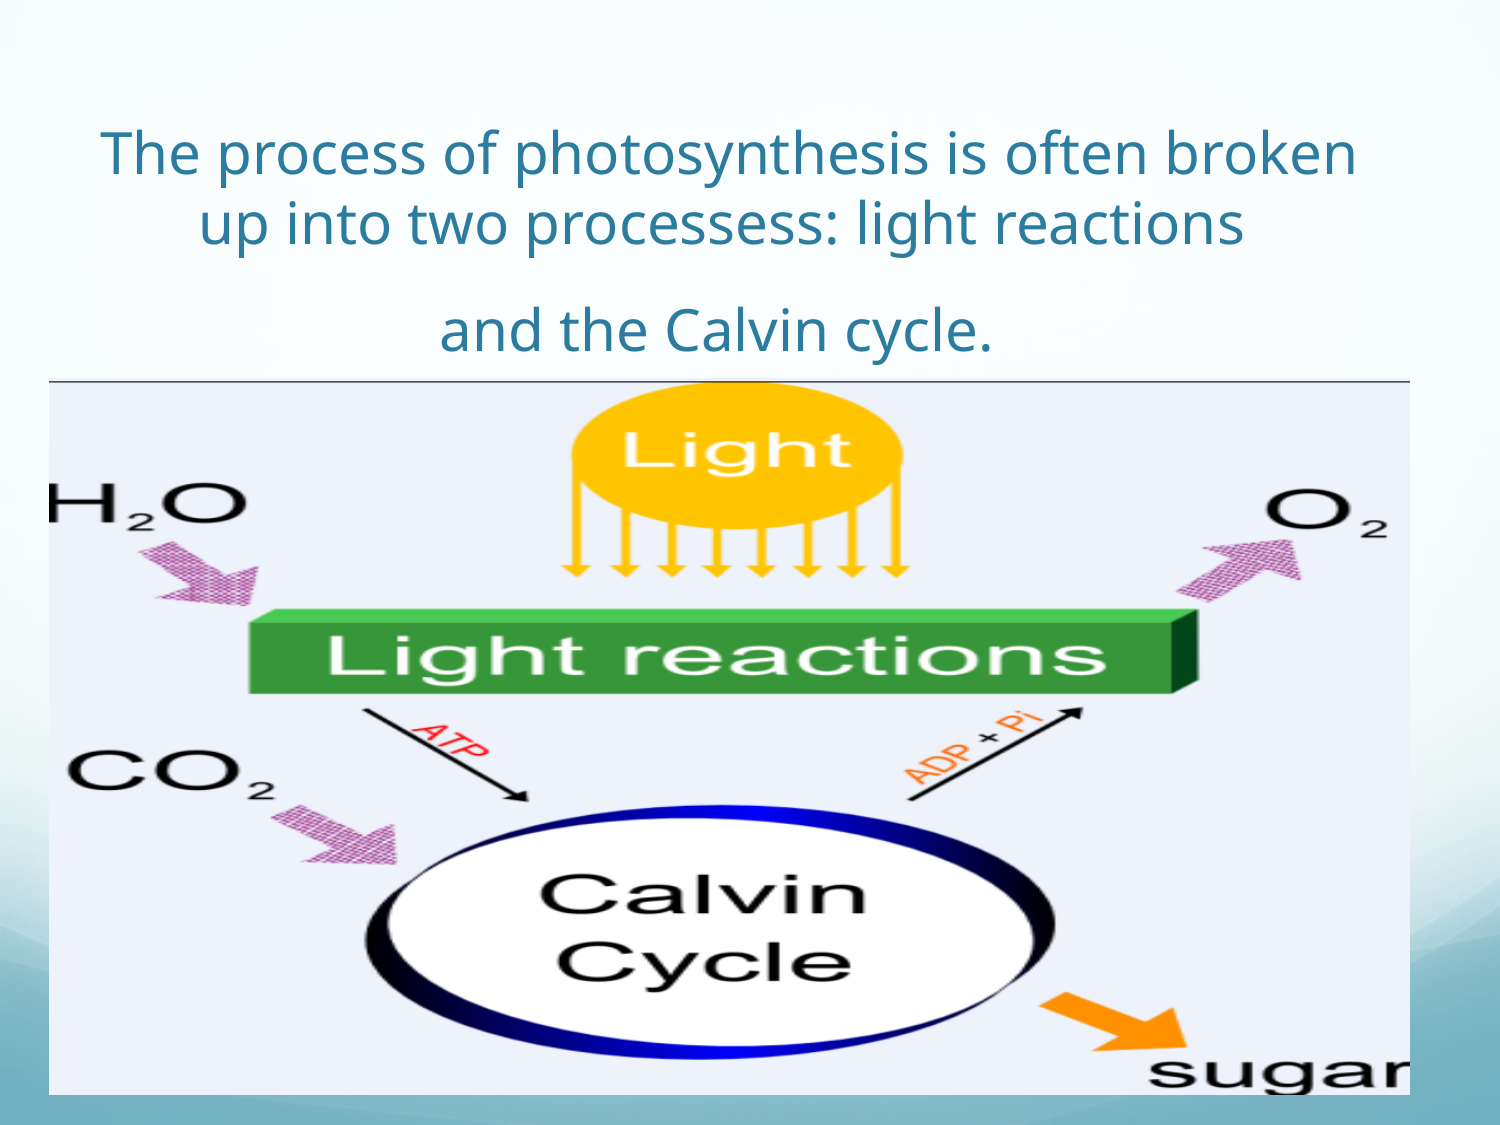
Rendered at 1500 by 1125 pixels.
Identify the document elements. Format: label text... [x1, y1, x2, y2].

title The process of photosynthesis is often broken up into two processess: light reactions and the Calvin cycle. [48, 17, 1410, 375]
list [48, 377, 1410, 1096]
